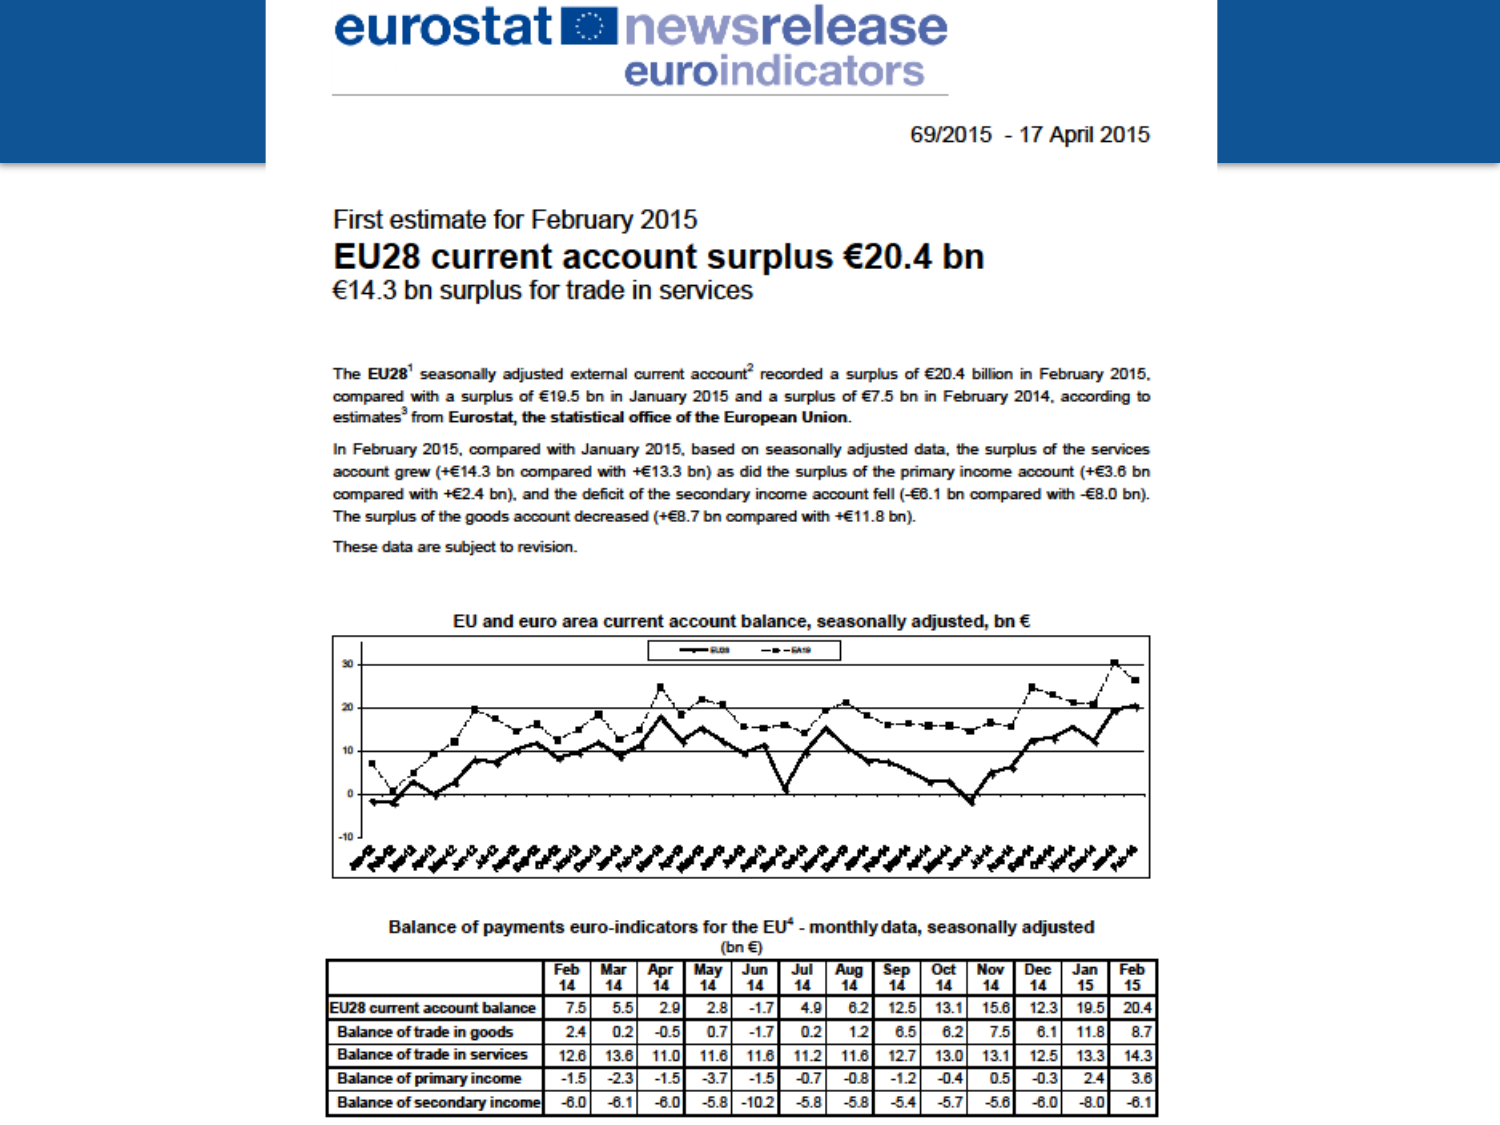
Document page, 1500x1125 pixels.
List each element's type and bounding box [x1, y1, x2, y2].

text_box [265, 0, 1218, 1125]
